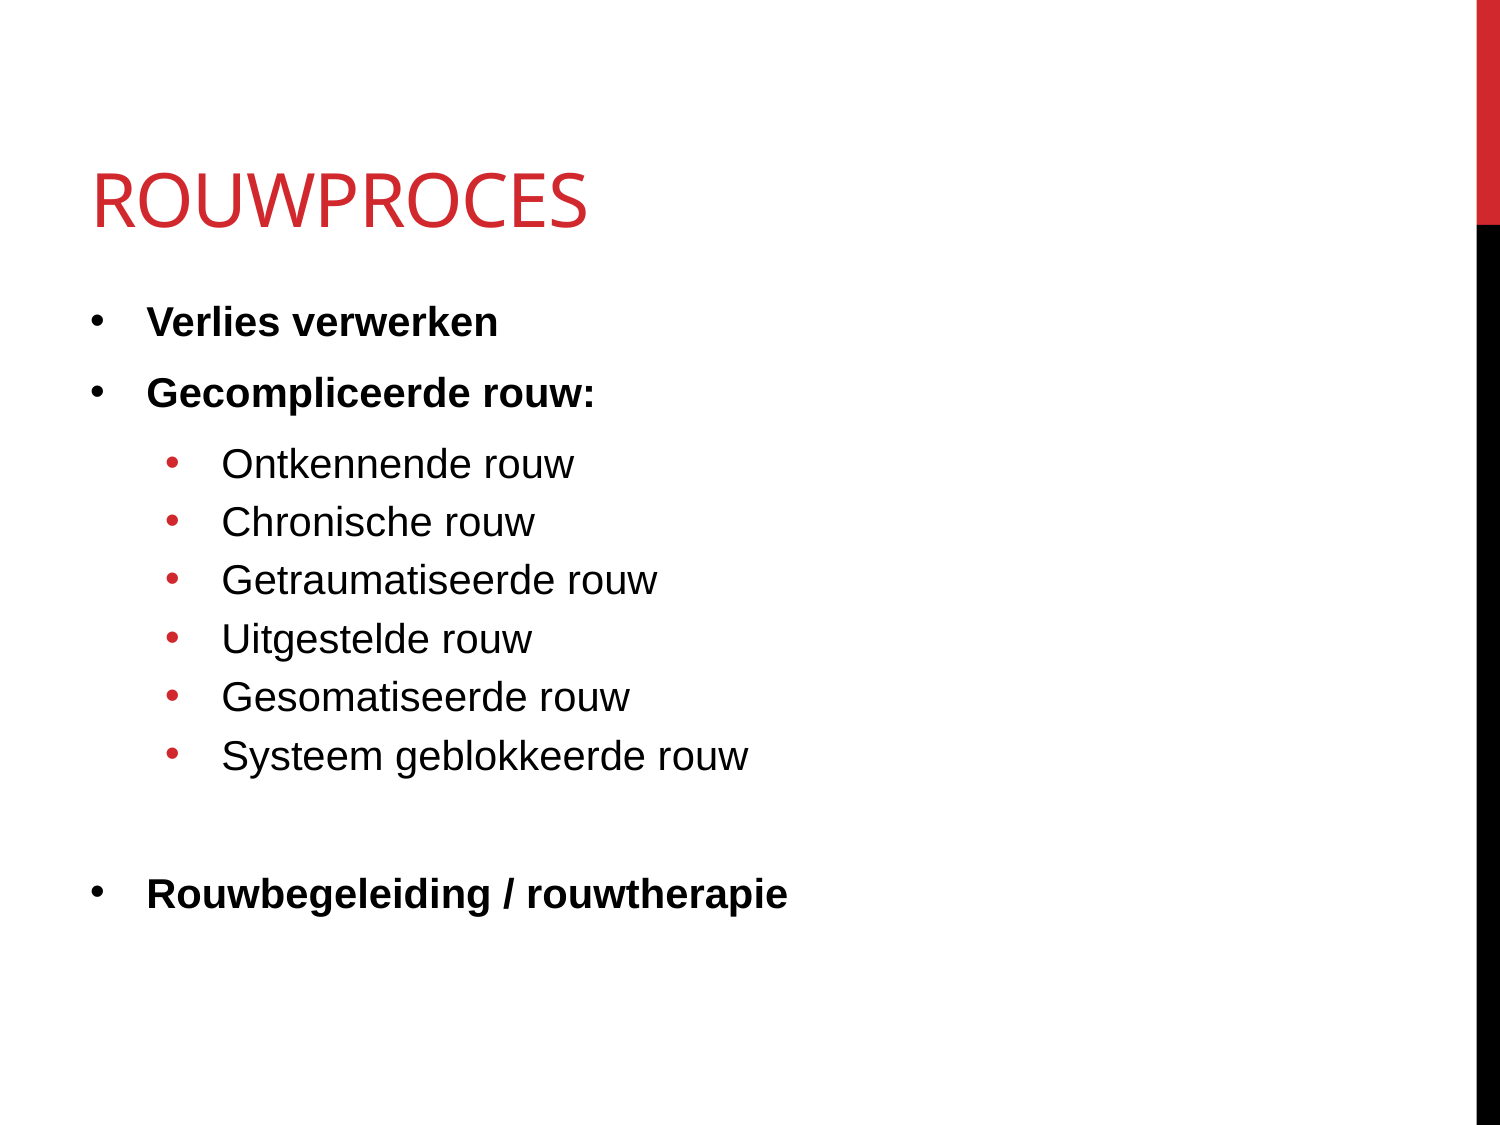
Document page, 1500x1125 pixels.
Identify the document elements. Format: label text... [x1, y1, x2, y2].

list Verlies verwerken Gecompliceerde rouw: Ontkennende rouw Chronische rouw Getraumatiseerde rouw Uitgestelde rouw Gesomatiseerde rouw Systeem geblokkeerde rouw Rouwbegeleiding / rouwtherapie [75, 287, 1325, 1005]
title rouwproces [75, 25, 1025, 250]
